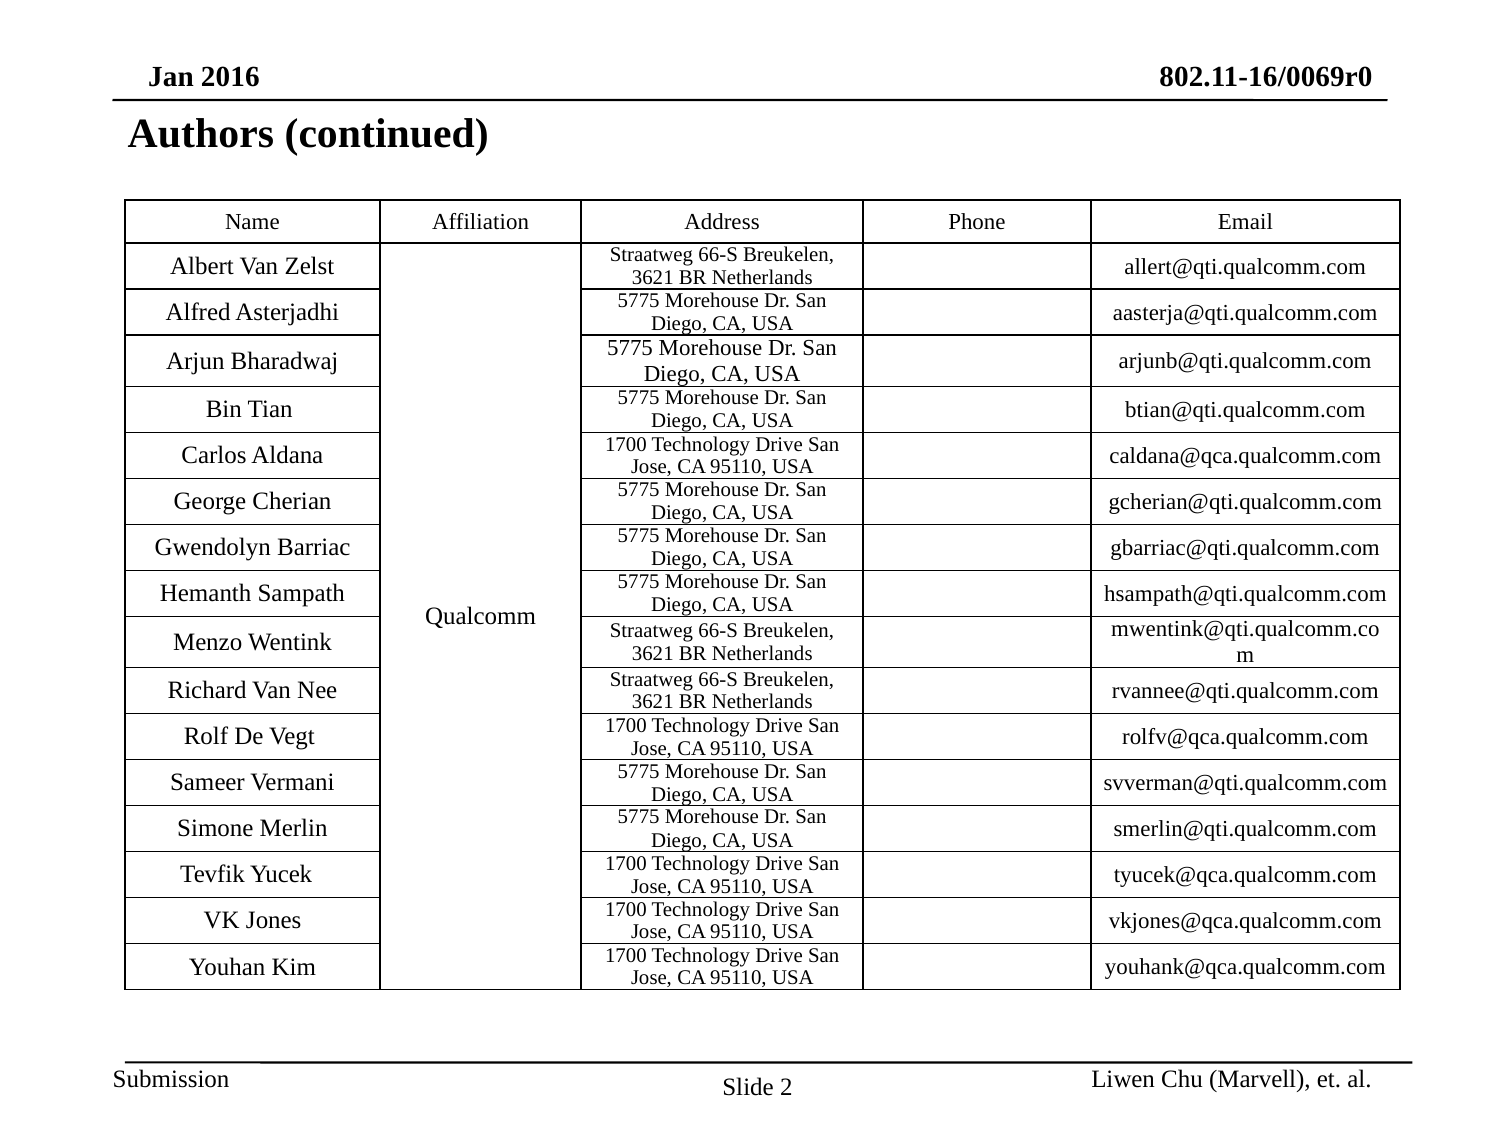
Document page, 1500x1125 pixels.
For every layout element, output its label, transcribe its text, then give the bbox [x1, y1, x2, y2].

table_cell [864, 668, 1090, 713]
table_cell Qualcomm [381, 244, 580, 989]
table_cell 5775 Morehouse Dr. San Diego, CA, USA [582, 806, 862, 851]
table_cell [864, 433, 1090, 478]
table_cell [864, 479, 1090, 524]
table_cell 5775 Morehouse Dr. San Diego, CA, USA [582, 760, 862, 805]
table_cell [864, 387, 1090, 432]
table_cell aasterja@qti.qualcomm.com [1092, 290, 1399, 334]
table_cell Youhan Kim [126, 944, 379, 989]
title Authors (continued) [112, 112, 1388, 151]
table_cell vkjones@qca.qualcomm.com [1092, 898, 1399, 943]
table_cell gcherian@qti.qualcomm.com [1092, 479, 1399, 524]
table_cell Alfred Asterjadhi [126, 290, 379, 334]
table_cell youhank@qca.qualcomm.com [1092, 944, 1399, 989]
table_header Affiliation [381, 201, 580, 242]
table_cell [864, 806, 1090, 851]
table_header Name [126, 201, 379, 242]
table_cell svverman@qti.qualcomm.com [1092, 760, 1399, 805]
table_cell [864, 244, 1090, 288]
table_cell Sameer Vermani [126, 760, 379, 805]
table_cell VK Jones [126, 898, 379, 943]
table_cell Richard Van Nee [126, 668, 379, 713]
table_cell 1700 Technology Drive San Jose, CA 95110, USA [582, 852, 862, 897]
table_cell Straatweg 66-S Breukelen, 3621 BR Netherlands [582, 617, 862, 667]
table_cell Bin Tian [126, 387, 379, 432]
table_cell George Cherian [126, 479, 379, 524]
table_cell [864, 898, 1090, 943]
table_cell rolfv@qca.qualcomm.com [1092, 714, 1399, 759]
table_cell Hemanth Sampath [126, 571, 379, 616]
table_cell Menzo Wentink [126, 617, 379, 667]
table_cell [864, 617, 1090, 667]
table_cell 5775 Morehouse Dr. San Diego, CA, USA [582, 525, 862, 570]
table_cell 1700 Technology Drive San Jose, CA 95110, USA [582, 714, 862, 759]
table_cell 5775 Morehouse Dr. San Diego, CA, USA [582, 571, 862, 616]
slide_number Slide 2 [713, 1069, 802, 1101]
table_cell 5775 Morehouse Dr. San Diego, CA, USA [582, 290, 862, 334]
table_cell Tevfik Yucek [126, 852, 379, 897]
table_cell Carlos Aldana [126, 433, 379, 478]
table_header Email [1092, 201, 1399, 242]
table_cell 5775 Morehouse Dr. San Diego, CA, USA [582, 387, 862, 432]
table_cell 5775 Morehouse Dr. San Diego, CA, USA [582, 336, 862, 386]
table_cell [864, 852, 1090, 897]
table_cell mwentink@qti.qualcomm.com [1092, 617, 1399, 667]
table_cell [864, 571, 1090, 616]
table_cell Albert Van Zelst [126, 244, 379, 288]
table_cell 5775 Morehouse Dr. San Diego, CA, USA [582, 479, 862, 524]
table_cell btian@qti.qualcomm.com [1092, 387, 1399, 432]
table_cell caldana@qca.qualcomm.com [1092, 433, 1399, 478]
table_cell 1700 Technology Drive San Jose, CA 95110, USA [582, 944, 862, 989]
table_cell [864, 525, 1090, 570]
table_cell gbarriac@qti.qualcomm.com [1092, 525, 1399, 570]
table_cell [864, 290, 1090, 334]
table_cell tyucek@qca.qualcomm.com [1092, 852, 1399, 897]
table_cell Straatweg 66-S Breukelen, 3621 BR Netherlands [582, 244, 862, 288]
table_cell hsampath@qti.qualcomm.com [1092, 571, 1399, 616]
table_cell smerlin@qti.qualcomm.com [1092, 806, 1399, 851]
table_cell [864, 944, 1090, 989]
table_cell [864, 714, 1090, 759]
table_cell Straatweg 66-S Breukelen, 3621 BR Netherlands [582, 668, 862, 713]
table_cell Gwendolyn Barriac [126, 525, 379, 570]
table_cell arjunb@qti.qualcomm.com [1092, 336, 1399, 386]
table_cell 1700 Technology Drive San Jose, CA 95110, USA [582, 433, 862, 478]
table_cell rvannee@qti.qualcomm.com [1092, 668, 1399, 713]
table_cell [864, 336, 1090, 386]
footer Liwen Chu (Marvell), et. al. [1087, 1061, 1373, 1093]
table_cell 1700 Technology Drive San Jose, CA 95110, USA [582, 898, 862, 943]
table_cell [864, 760, 1090, 805]
table_cell allert@qti.qualcomm.com [1092, 244, 1399, 288]
table_header Address [582, 201, 862, 242]
table_header Phone [864, 201, 1090, 242]
table_cell Simone Merlin [126, 806, 379, 851]
table_cell Rolf De Vegt [126, 714, 379, 759]
table_cell Arjun Bharadwaj [126, 336, 379, 386]
